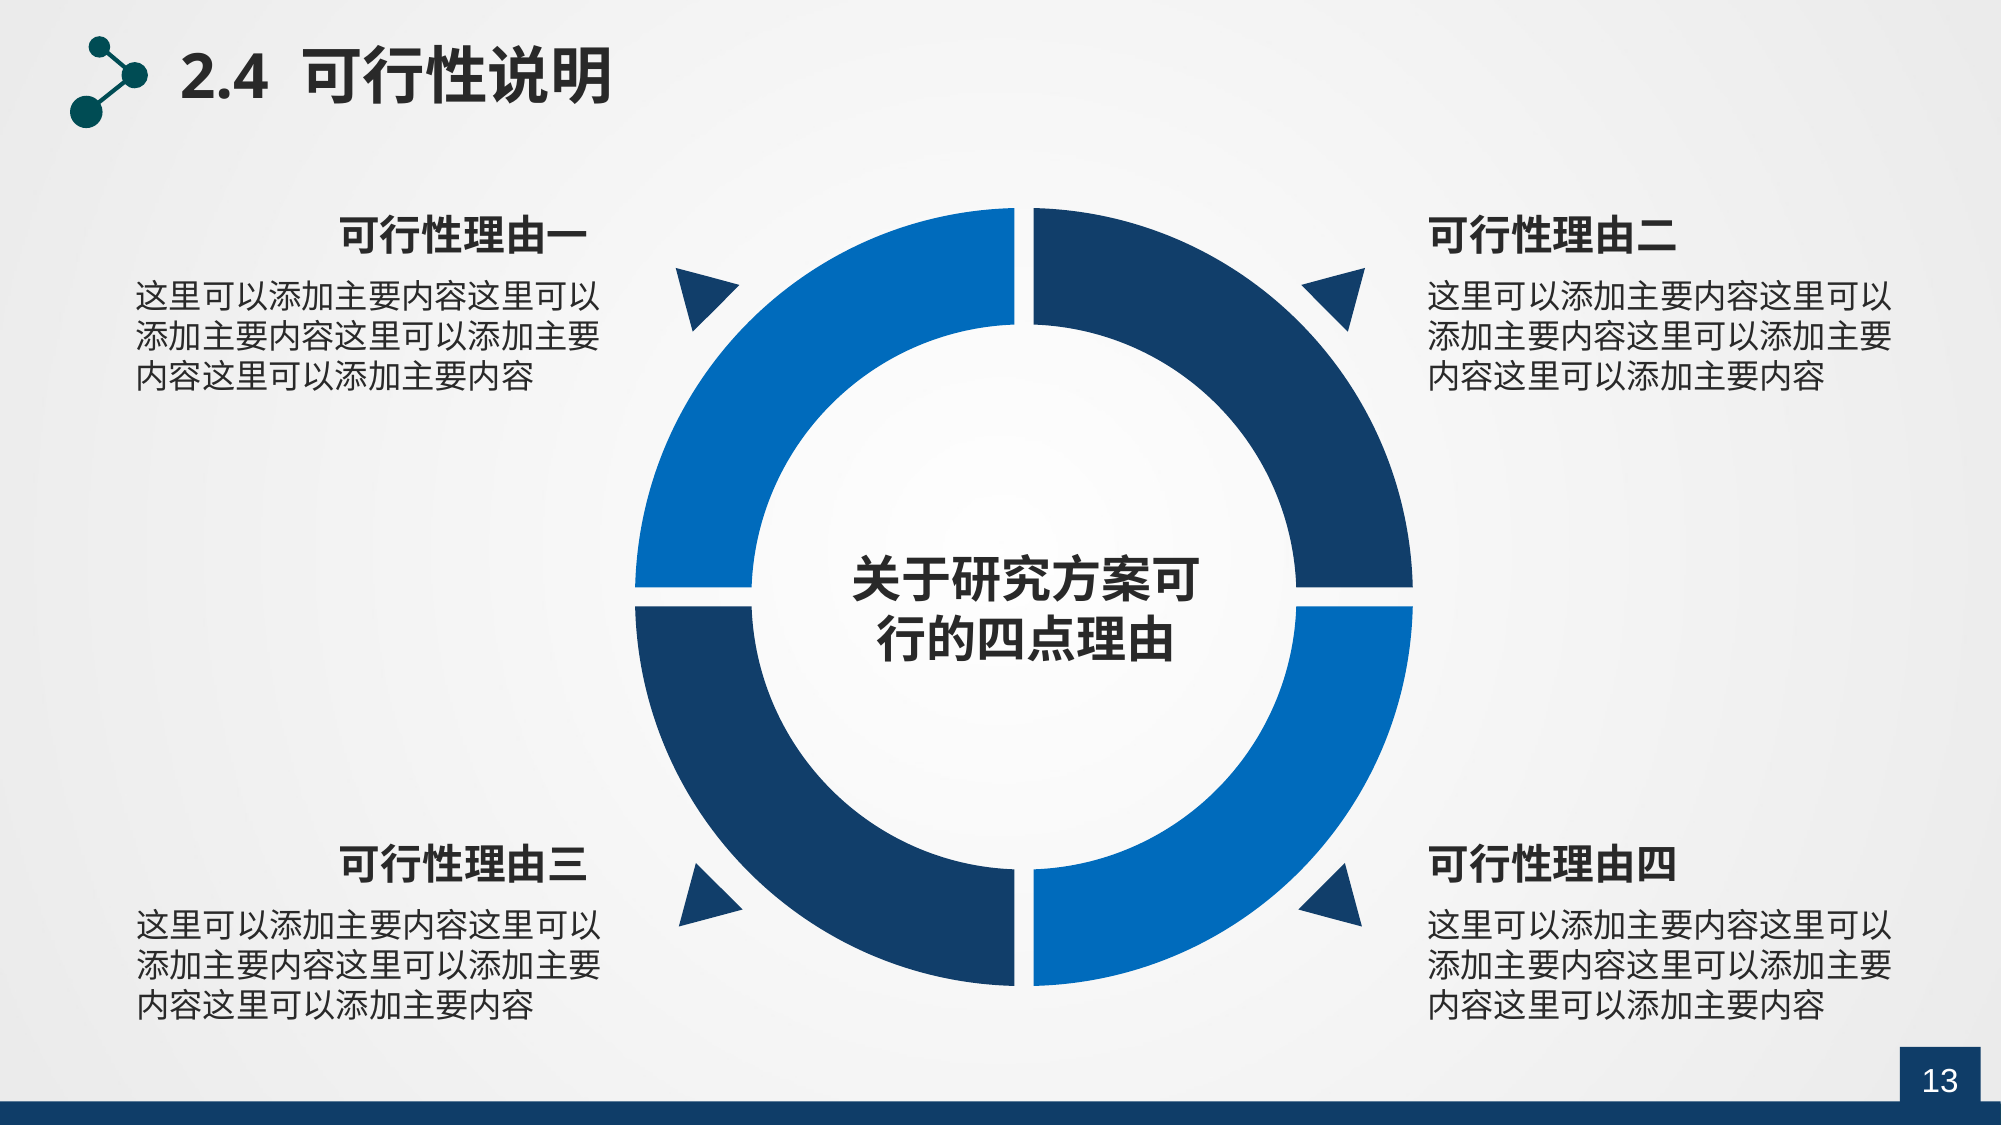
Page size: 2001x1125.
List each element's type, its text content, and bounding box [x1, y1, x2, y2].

text_box 这里可以添加主要内容这里可以添加主要内容这里可以添加主要内容这里可以添加主要内容 [121, 897, 632, 1032]
text_box [1033, 208, 1413, 588]
text_box 关于研究方案可行的四点理由 [829, 540, 1224, 676]
text_box 这里可以添加主要内容这里可以添加主要内容这里可以添加主要内容这里可以添加主要内容 [1412, 897, 1923, 1032]
text_box [1301, 267, 1366, 332]
text_box 可行性理由四 [1412, 830, 1807, 896]
text_box 这里可以添加主要内容这里可以添加主要内容这里可以添加主要内容这里可以添加主要内容 [1412, 268, 1923, 403]
text_box [675, 267, 740, 332]
text_box [635, 606, 1015, 986]
text_box 2.4 可行性说明 [165, 28, 628, 119]
picture [0, 0, 2001, 1101]
text_box [70, 36, 148, 129]
text_box [1298, 862, 1362, 927]
text_box 可行性理由二 [1412, 201, 1807, 267]
text_box 这里可以添加主要内容这里可以添加主要内容这里可以添加主要内容这里可以添加主要内容 [120, 268, 631, 403]
text_box [678, 862, 743, 927]
text_box 可行性理由三 [210, 830, 605, 896]
text_box [1033, 606, 1413, 986]
text_box [635, 208, 1015, 588]
text_box 可行性理由一 [209, 201, 604, 267]
